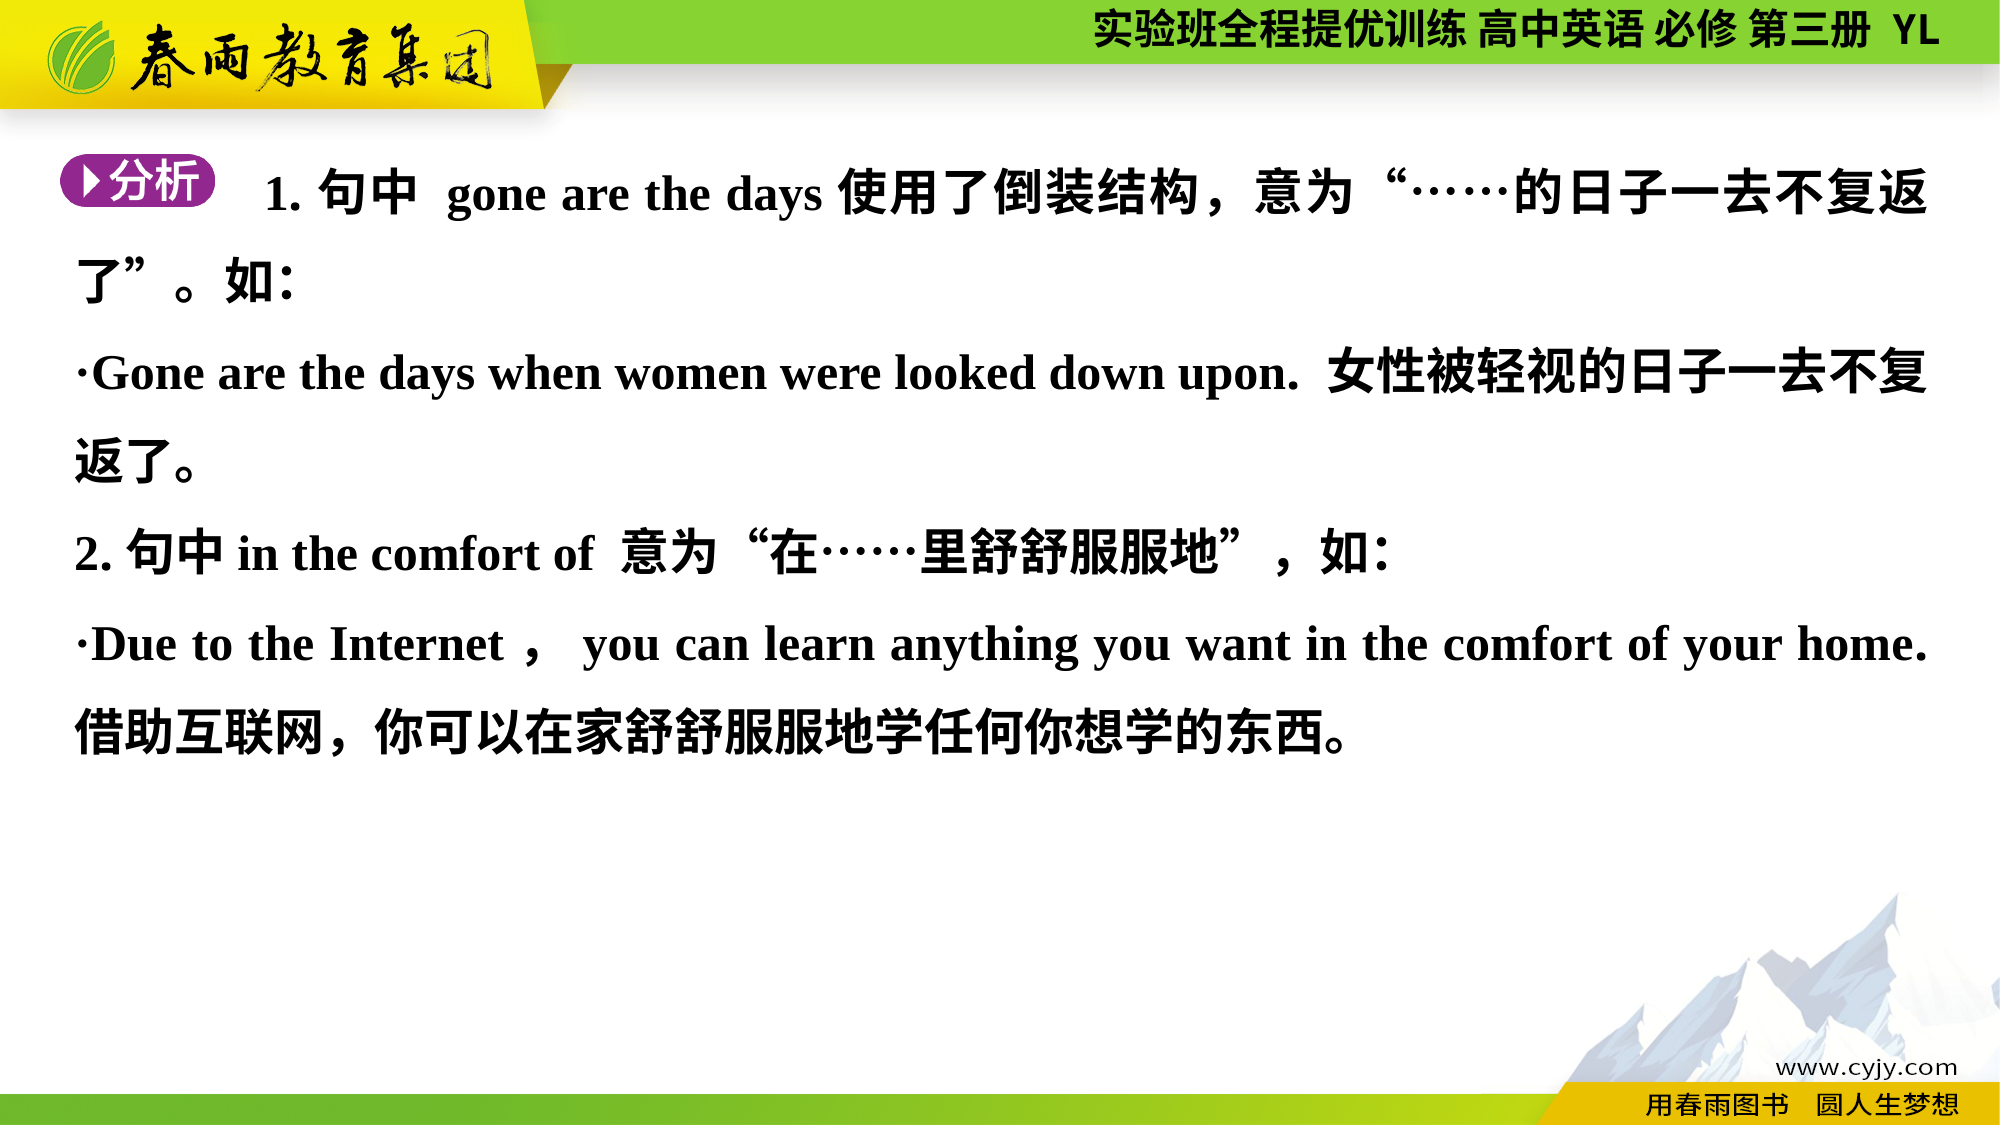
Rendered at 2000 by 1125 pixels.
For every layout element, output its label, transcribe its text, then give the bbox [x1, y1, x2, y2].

list 1.句中 gone are the days使用了倒装结构，意为“……的日子一去不复返了”。如： ·Gone are the days when women were looked down upon. 女性被轻视的日子一去不复返了。 2.句中in the comfort of 意为“在……里舒舒服服地”，如： ·Due to the Internet，you can learn anything you want in the comfort of your home. 借助互联网，你可以在家舒舒服服地学任何你想学的东西。 [59, 122, 1944, 774]
picture [0, 0, 2000, 1125]
